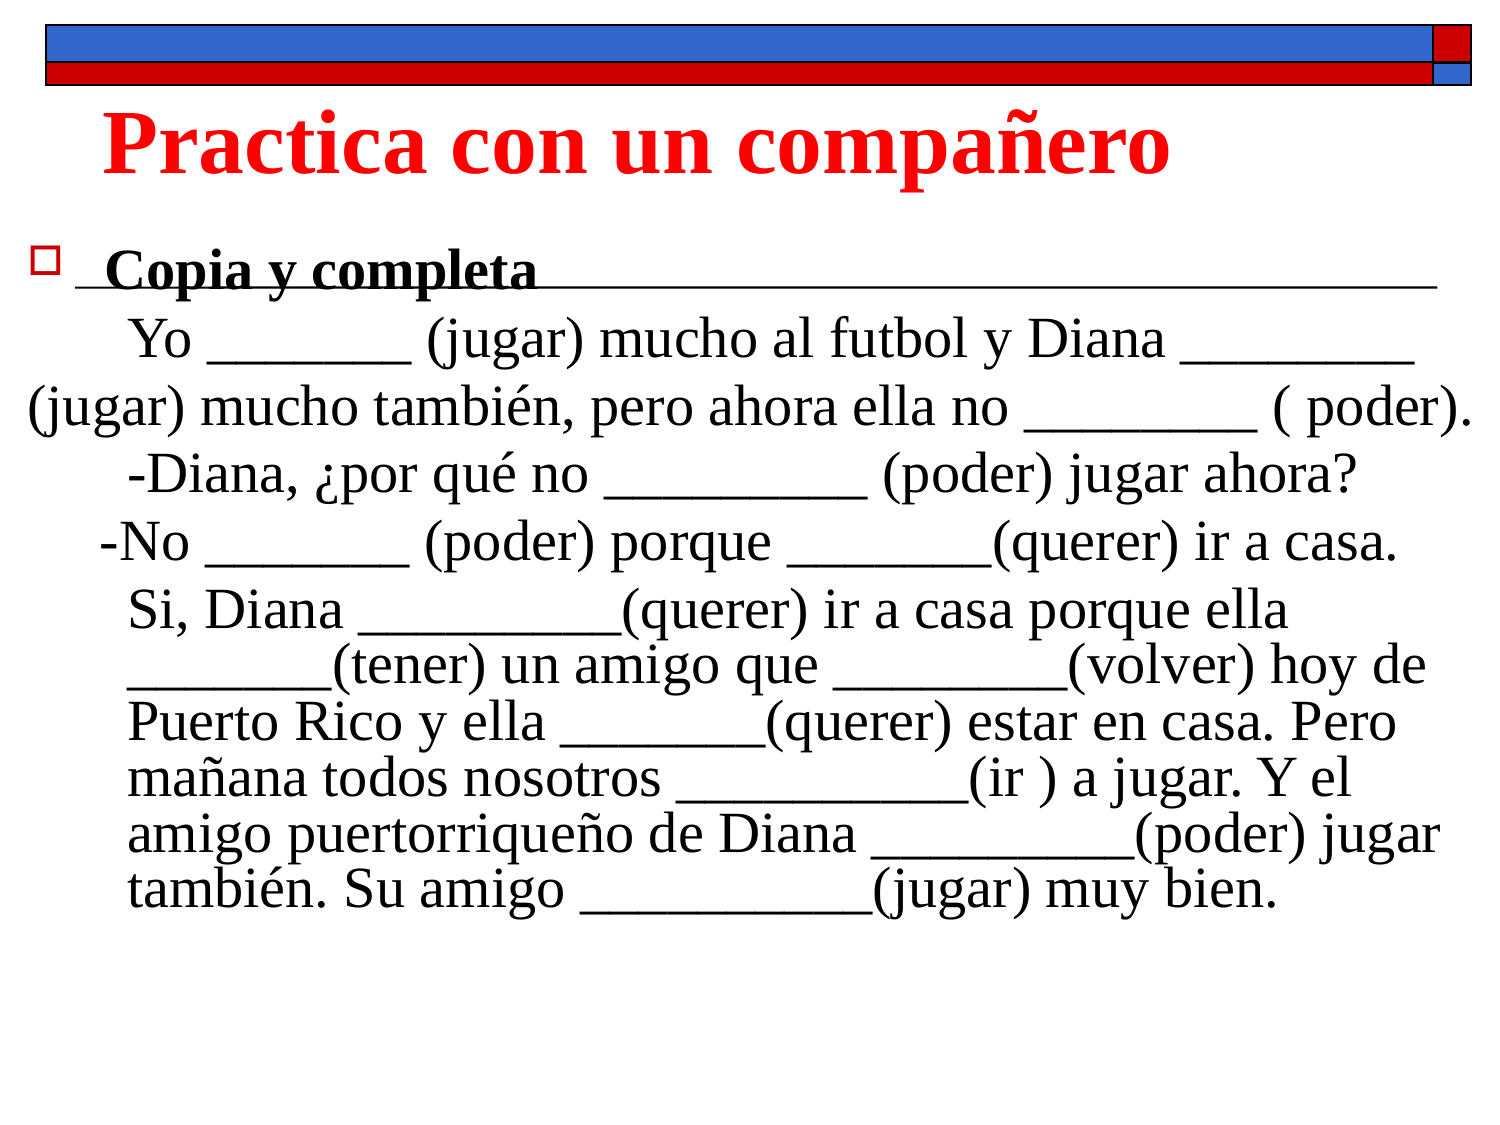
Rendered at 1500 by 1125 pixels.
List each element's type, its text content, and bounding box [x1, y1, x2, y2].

text_box Practica con un compañero [87, 75, 1438, 237]
text_box Copia y completa Yo _______ (jugar) mucho al futbol y Diana ________ (jugar) mucho también, pero ahora ella no ________ ( poder). -Diana, ¿por qué no _________ (poder) jugar ahora? -No _______ (poder) porque _______(querer) ir a casa. Si, Diana _________(querer) ir a casa porque ella _______(tener) un amigo que ________(volver) hoy de Puerto Rico y ella _______(querer) estar en casa. Pero mañana todos nosotros __________(ir ) a jugar. Y el amigo puertorriqueño de Diana _________(poder) jugar también. Su amigo __________(jugar) muy bien. [12, 237, 1500, 1125]
